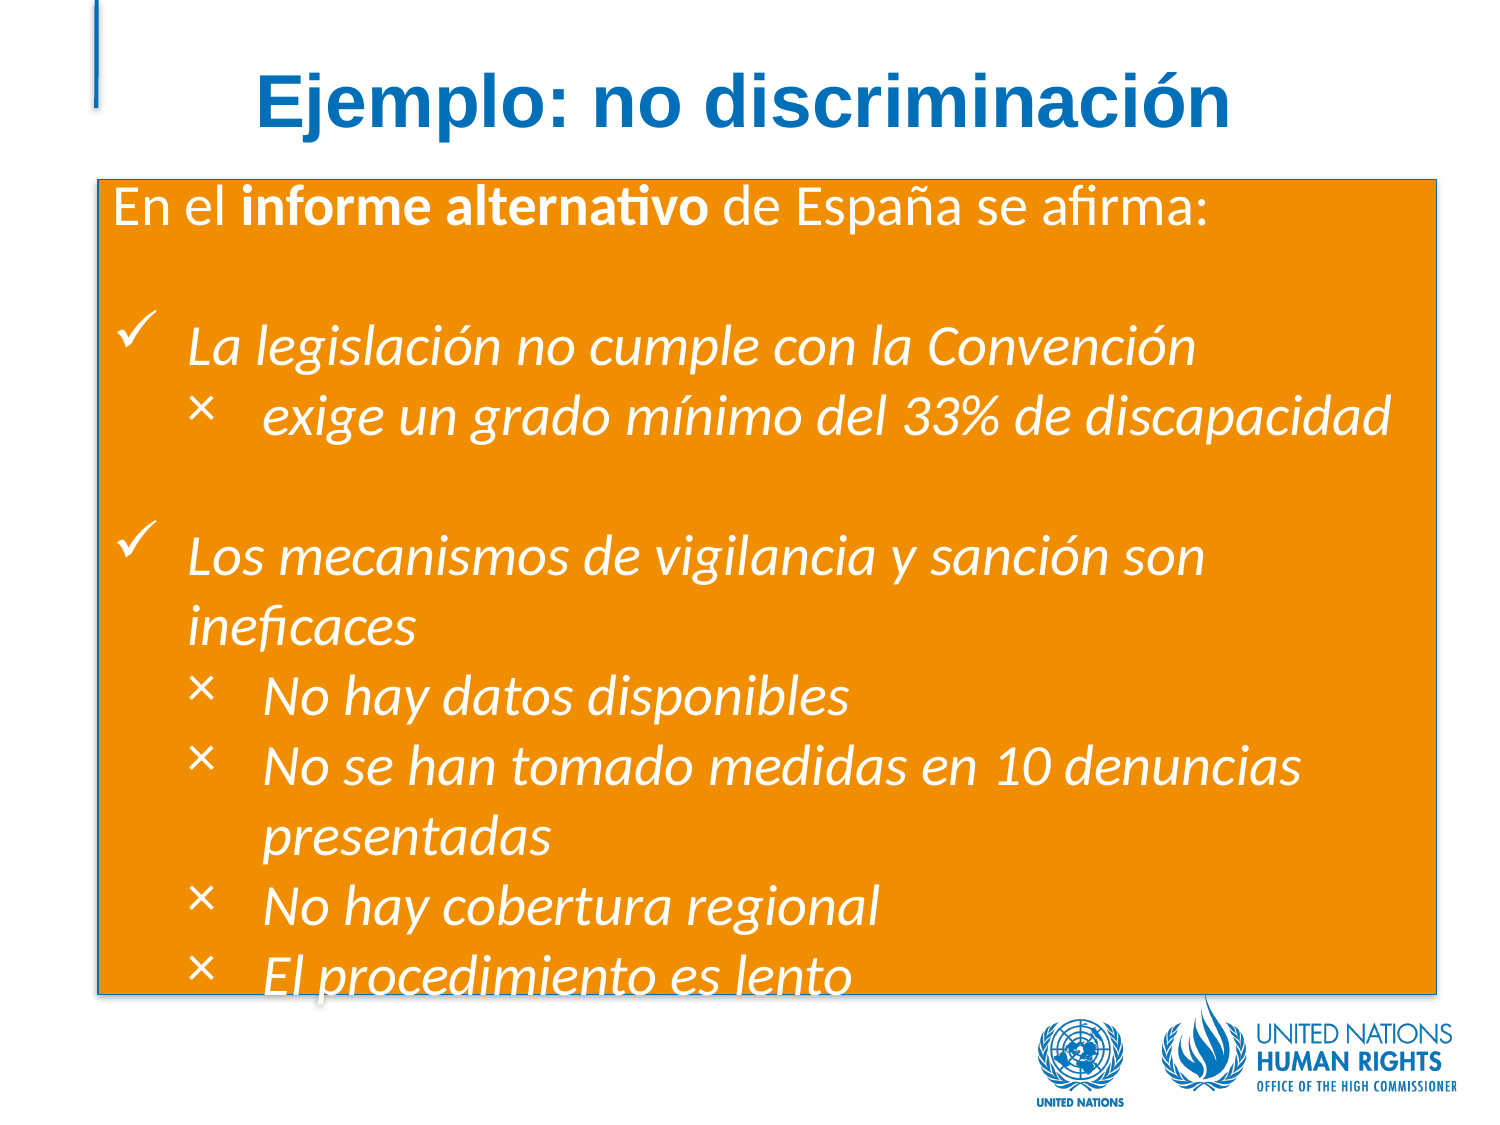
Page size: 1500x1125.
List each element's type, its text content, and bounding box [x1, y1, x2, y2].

picture [1037, 990, 1457, 1107]
text_box En el informe alternativo de España se afirma: La legislación no cumple con la Convención exige un grado mínimo del 33% de discapacidad Los mecanismos de vigilancia y sanción son ineficaces No hay datos disponibles No se han tomado medidas en 10 denuncias presentadas No hay cobertura regional El procedimiento es lento [97, 179, 1437, 995]
title Ejemplo: no discriminación [52, 45, 1437, 224]
